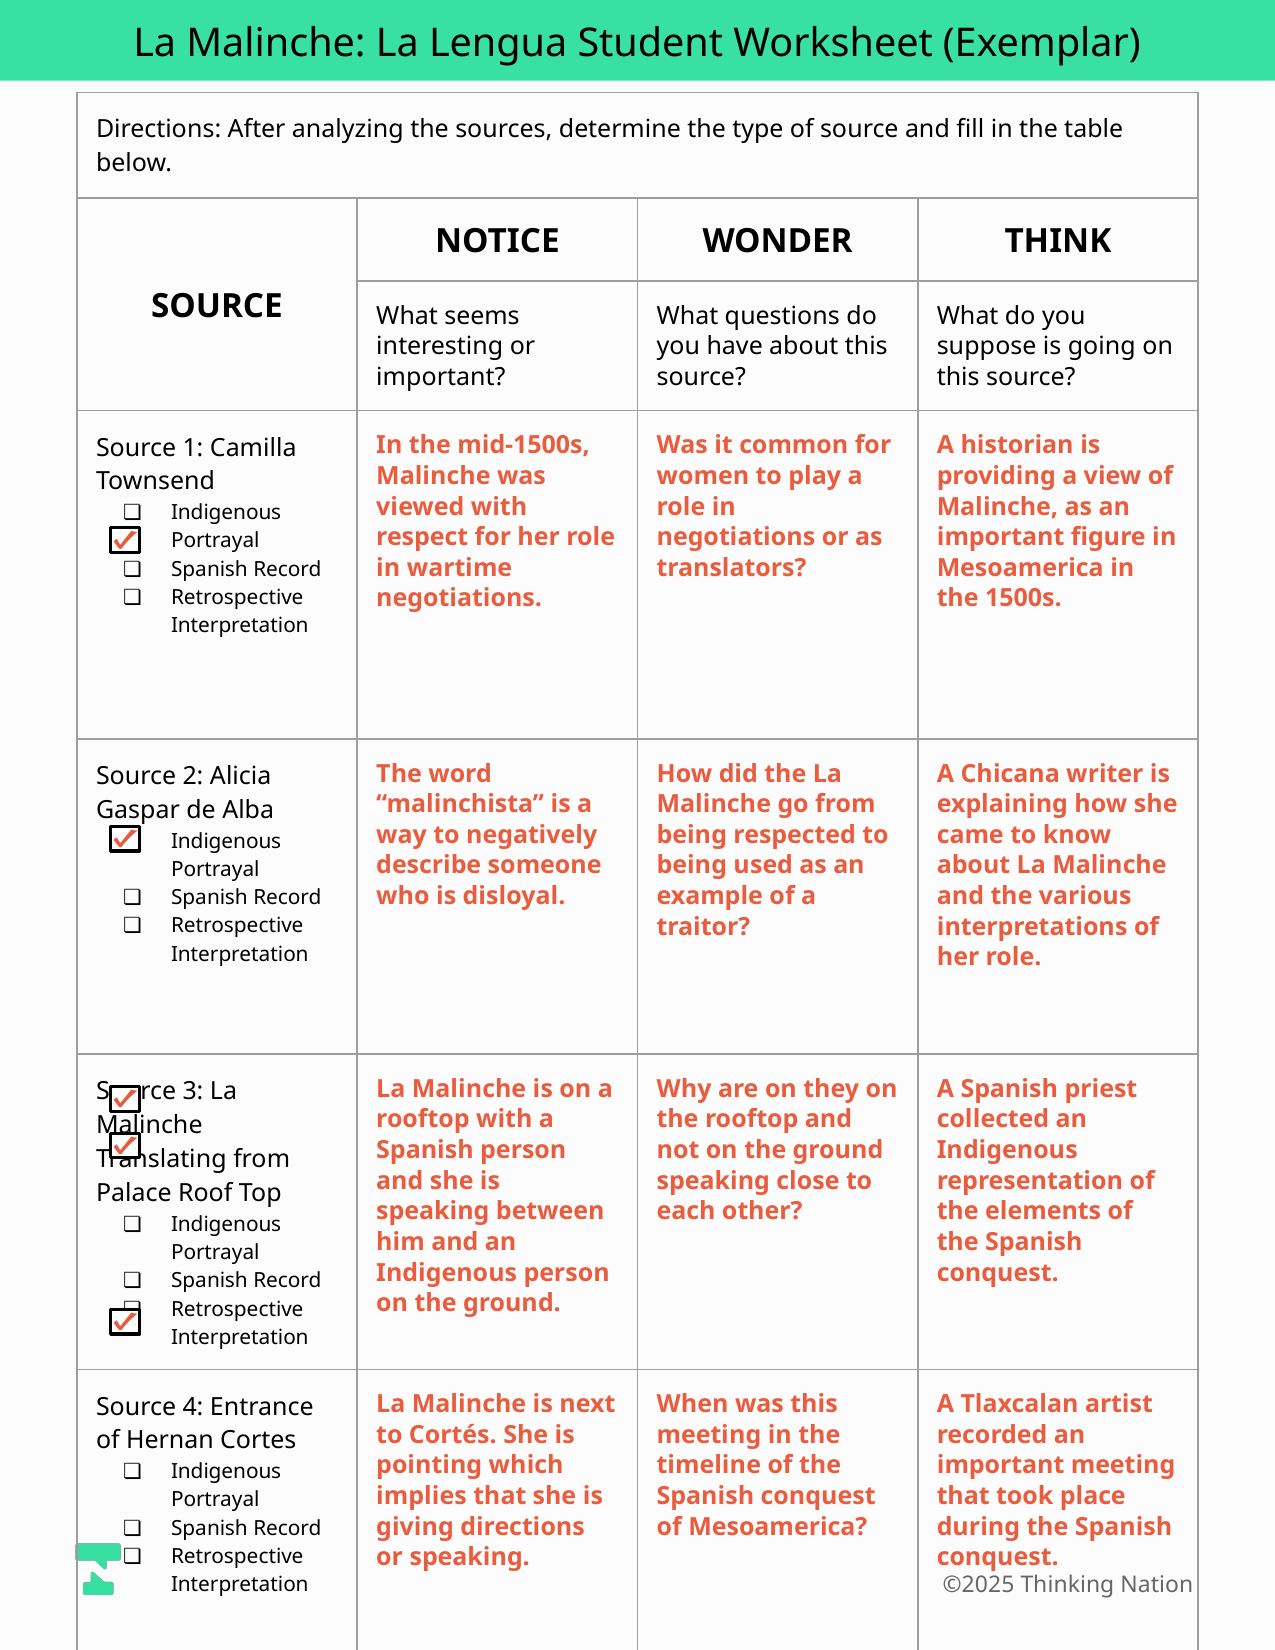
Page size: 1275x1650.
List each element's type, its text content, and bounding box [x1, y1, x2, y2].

table_cell A Spanish priest collected an Indigenous representation of the elements of the Spanish conquest. [919, 1055, 1197, 1369]
picture [111, 827, 139, 850]
text_box La Malinche: La Lengua Student Worksheet (Exemplar) [0, 0, 1275, 81]
table_cell How did the La Malinche go from being respected to being used as an example of a traitor? [638, 740, 917, 1053]
table_cell A Tlaxcalan artist recorded an important meeting that took place during the Spanish conquest. [919, 1370, 1197, 1650]
table_cell NOTICE [358, 199, 637, 280]
table_cell Source 3: La Malinche Translating from Palace Roof Top Indigenous Portrayal Spanish Record Retrospective Interpretation [78, 1055, 356, 1369]
table_cell What questions do you have about this source? [638, 282, 917, 410]
picture [111, 1134, 139, 1157]
table_cell A historian is providing a view of Malinche, as an important figure in Mesoamerica in the 1500s. [919, 411, 1197, 738]
table_cell WONDER [638, 199, 917, 280]
table_cell Source 2: Alicia Gaspar de Alba Indigenous Portrayal Spanish Record Retrospective Interpretation [78, 740, 356, 1053]
picture [111, 529, 139, 552]
picture [62, 1533, 134, 1605]
table_cell Was it common for women to play a role in negotiations or as translators? [638, 411, 917, 738]
table_cell A Chicana writer is explaining how she came to know about La Malinche and the various interpretations of her role. [919, 740, 1197, 1053]
table_cell La Malinche is on a rooftop with a Spanish person and she is speaking between him and an Indigenous person on the ground. [358, 1055, 637, 1369]
picture [111, 1310, 139, 1333]
table_header Directions: After analyzing the sources, determine the type of source and fill in the table below. [78, 93, 1197, 197]
picture [111, 1087, 139, 1110]
table_cell Why are on they on the rooftop and not on the ground speaking close to each other? [638, 1055, 917, 1369]
table_cell Source 4: Entrance of Hernan Cortes Indigenous Portrayal Spanish Record Retrospective Interpretation [78, 1370, 356, 1650]
table_cell When was this meeting in the timeline of the Spanish conquest of Mesoamerica? [638, 1370, 917, 1650]
table_cell What seems interesting or important? [358, 282, 637, 410]
table_cell Source 1: Camilla Townsend Indigenous Portrayal Spanish Record Retrospective Interpretation [78, 411, 356, 738]
table_cell SOURCE [78, 199, 356, 410]
table_cell In the mid-1500s, Malinche was viewed with respect for her role in wartime negotiations. [358, 411, 637, 738]
table_cell La Malinche is next to Cortés. She is pointing which implies that she is giving directions or speaking. [358, 1370, 637, 1650]
table_cell The word “malinchista” is a way to negatively describe someone who is disloyal. [358, 740, 637, 1053]
text_box ©2025 Thinking Nation [1199, 1553, 1210, 1605]
table_cell THINK [919, 199, 1197, 280]
table_cell What do you suppose is going on this source? [919, 282, 1197, 410]
